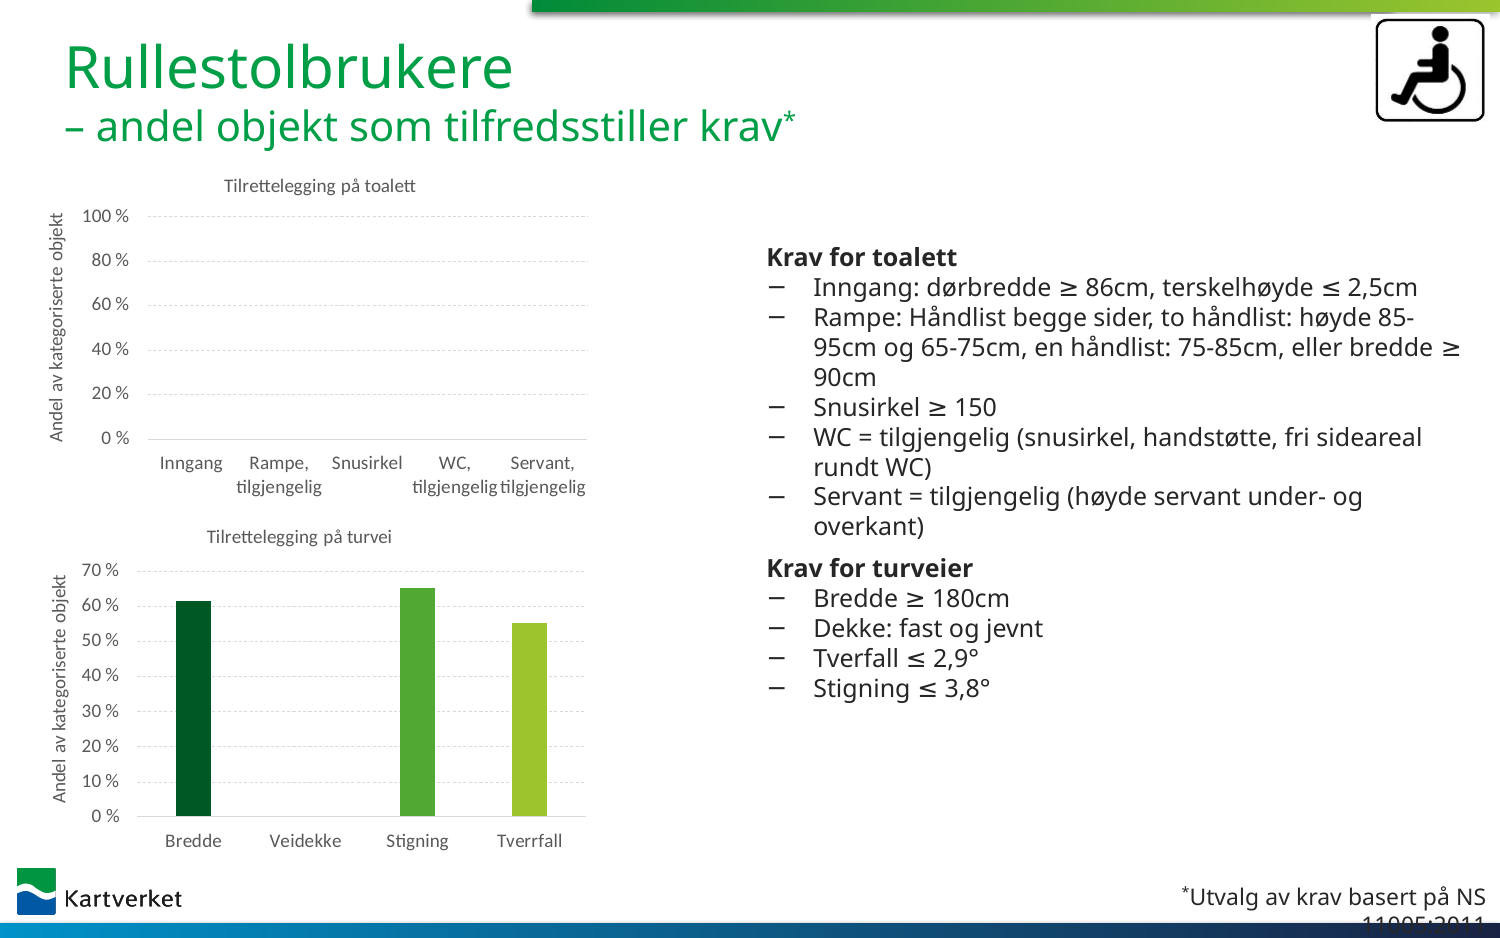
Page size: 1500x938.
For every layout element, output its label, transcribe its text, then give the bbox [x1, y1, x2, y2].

text_box Krav for toalett Inngang: dørbredde ≥ 86cm, terskelhøyde ≤ 2,5cm Rampe: Håndlist begge sider, to håndlist: høyde 85-95cm og 65-75cm, en håndlist: 75-85cm, eller bredde ≥ 90cm Snusirkel ≥ 150 WC = tilgjengelig (snusirkel, handstøtte, fri sideareal rundt WC) Servant = tilgjengelig (høyde servant under- og overkant) [751, 234, 1483, 545]
picture [41, 520, 597, 859]
picture [41, 166, 598, 505]
text_box Krav for turveier Bredde ≥ 180cm Dekke: fast og jevnt Tverfall ≤ 2,9° Stigning ≤ 3,8° [751, 545, 1483, 710]
text_box Rullestolbrukere – andel objekt som tilfredsstiller krav* [49, 14, 1431, 158]
picture [1371, 13, 1491, 127]
text_box *Utvalg av krav basert på NS 11005:2011 [1068, 873, 1500, 938]
